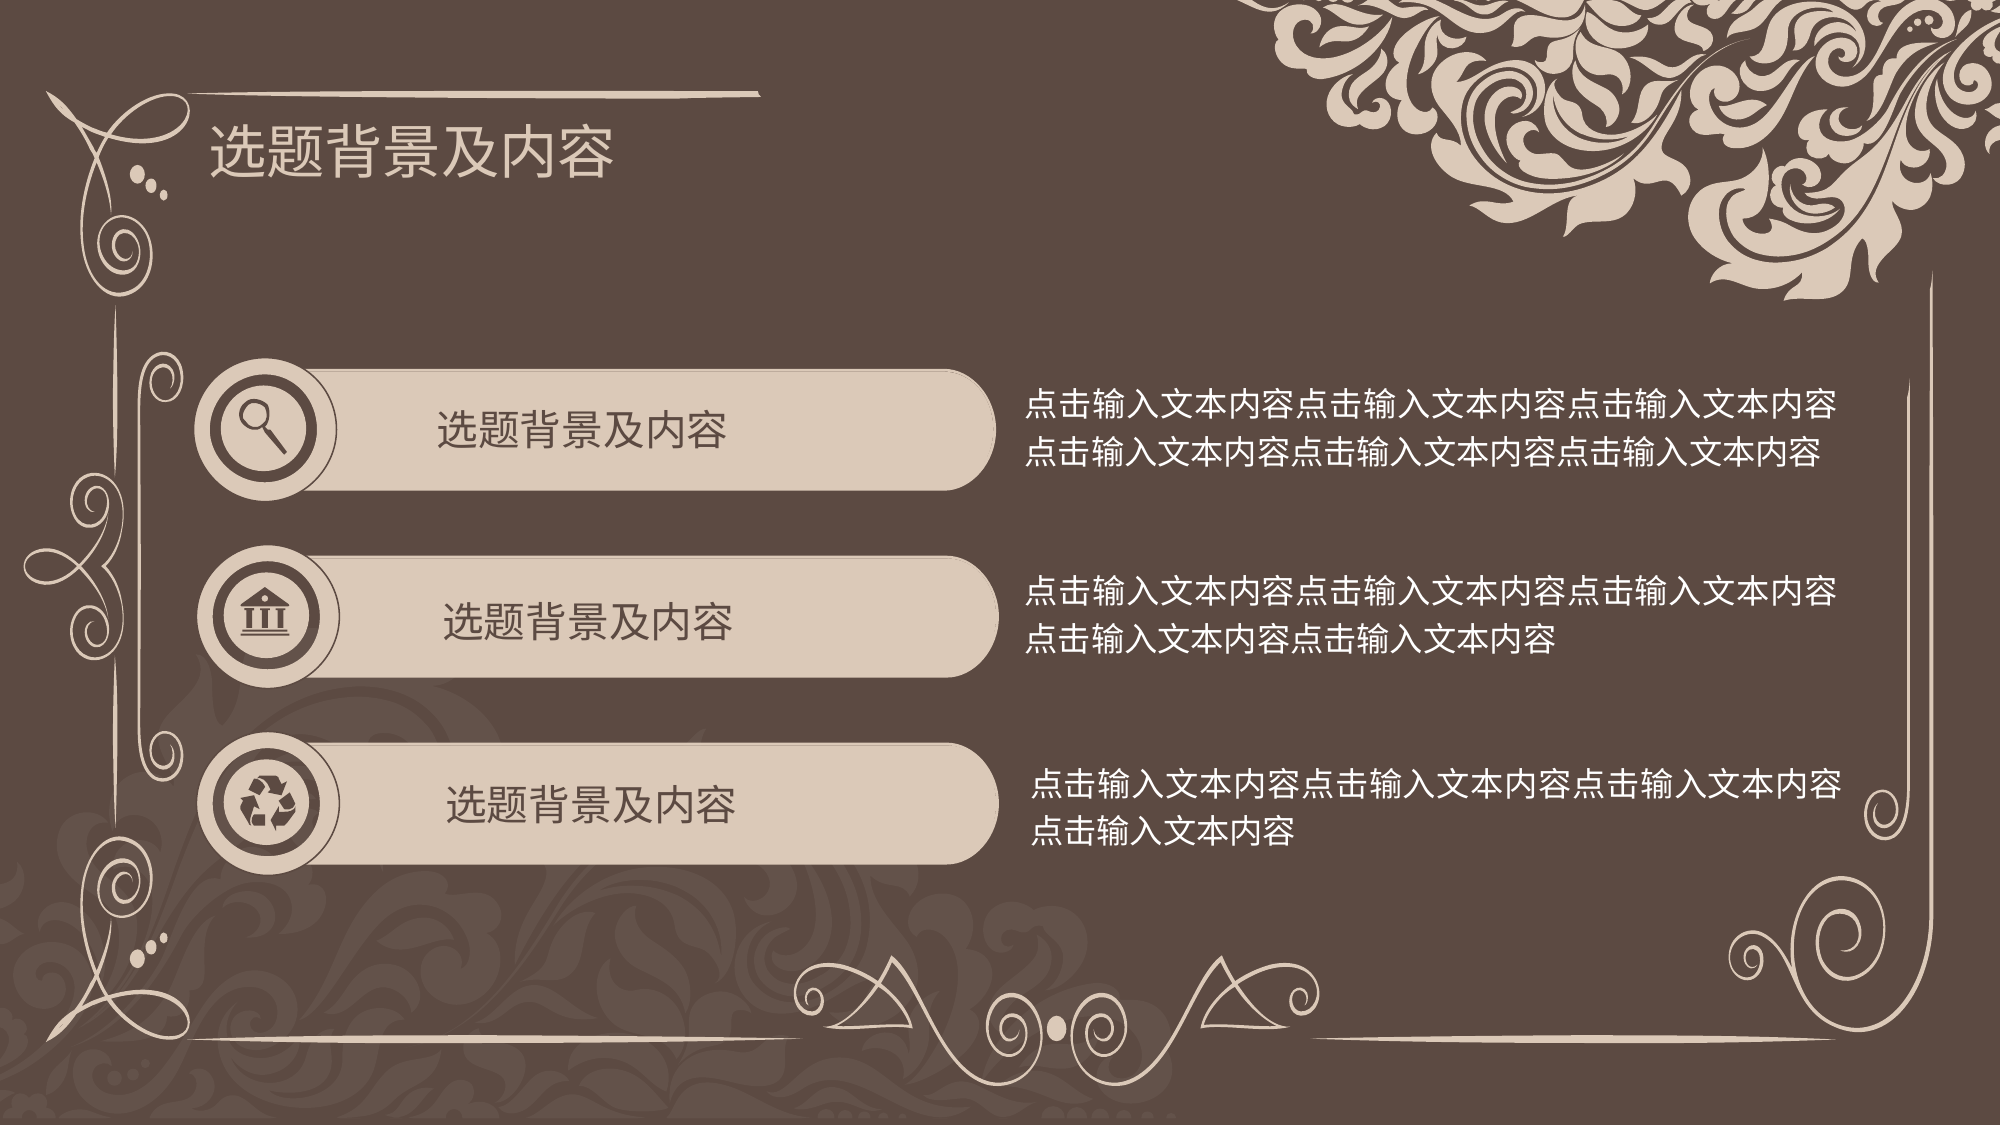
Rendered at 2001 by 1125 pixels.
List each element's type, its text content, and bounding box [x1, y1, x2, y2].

text_box 点击输入文本内容点击输入文本内容点击输入文本内容点击输入文本内容点击输入文本内容 [1009, 555, 1854, 666]
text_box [193, 357, 997, 502]
text_box 选题背景及内容 [193, 107, 728, 193]
text_box 点击输入文本内容点击输入文本内容点击输入文本内容点击输入文本内容点击输入文本内容点击输入文本内容 [1009, 368, 1854, 479]
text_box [196, 544, 1000, 689]
text_box 点击输入文本内容点击输入文本内容点击输入文本内容点击输入文本内容 [1015, 747, 1859, 858]
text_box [196, 731, 1000, 876]
